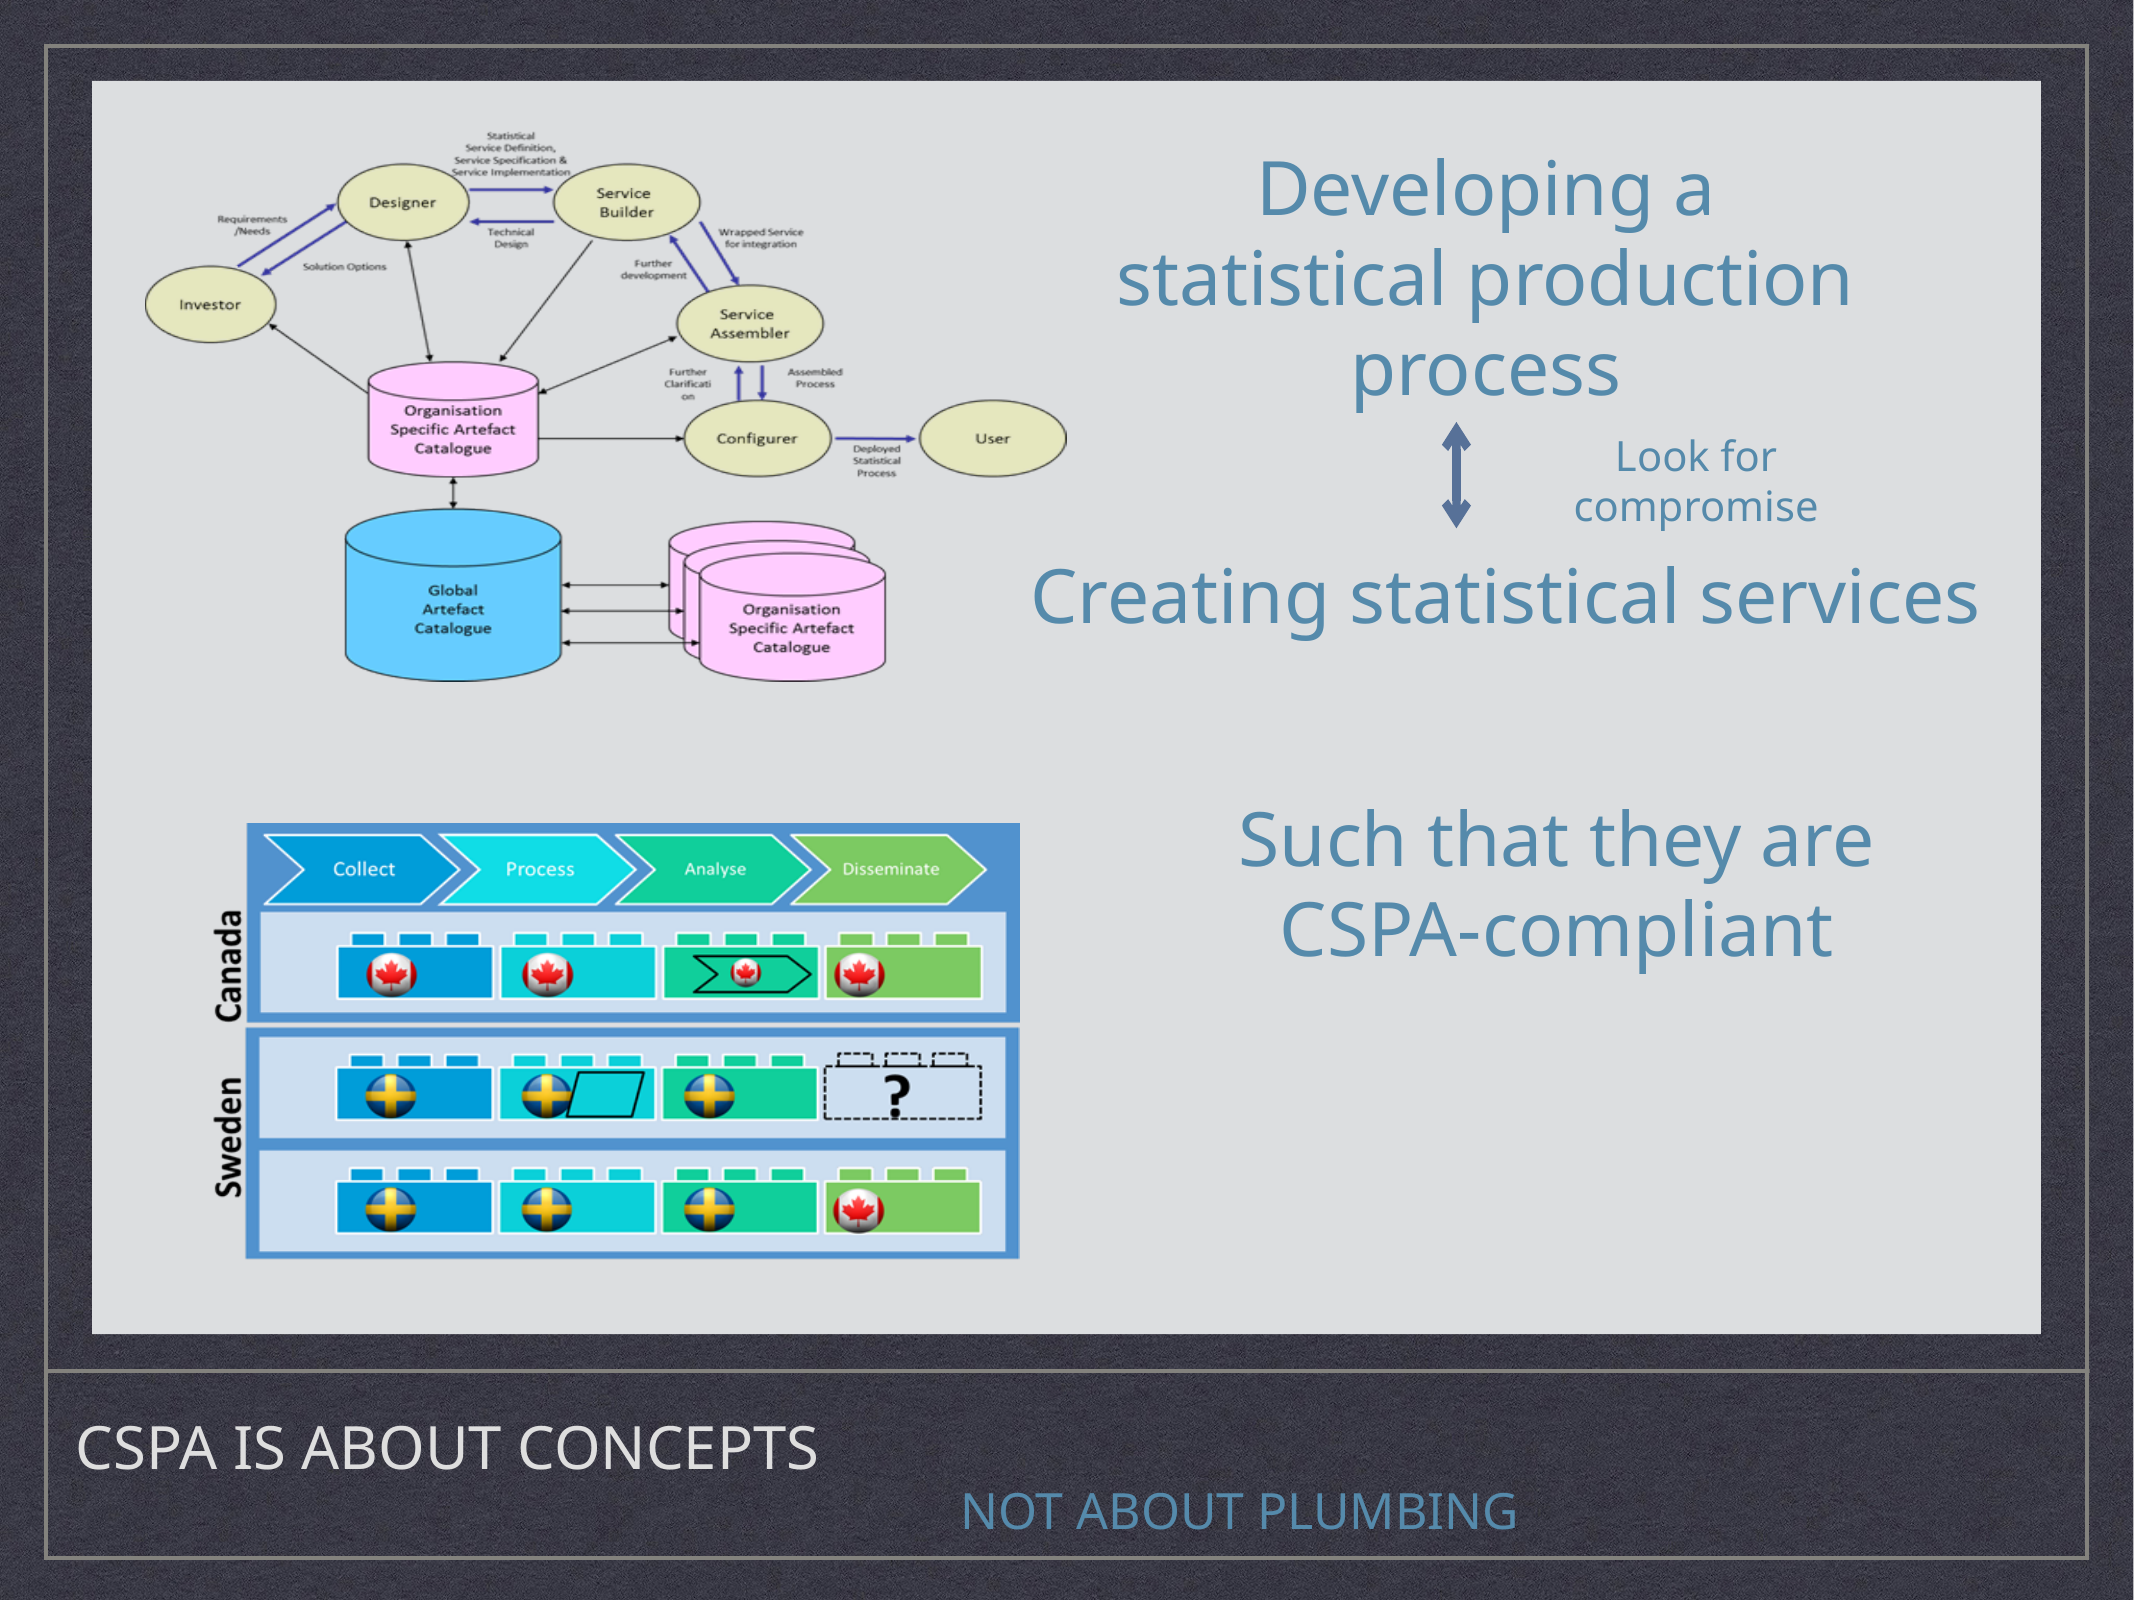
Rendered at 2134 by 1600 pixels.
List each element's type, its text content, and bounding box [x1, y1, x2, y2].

list not about plumbing [59, 1478, 1841, 1551]
text_box Developing a statistical production process [1078, 132, 1894, 419]
text_box Creating statistical services [1074, 540, 2012, 648]
text_box Look for compromise [1489, 421, 1903, 538]
text_box [92, 80, 2041, 1335]
picture [0, 0, 2134, 1600]
title CSPA is about concepts [59, 1372, 1841, 1478]
text_box Such that they are CSPA-compliant [1208, 783, 1906, 980]
